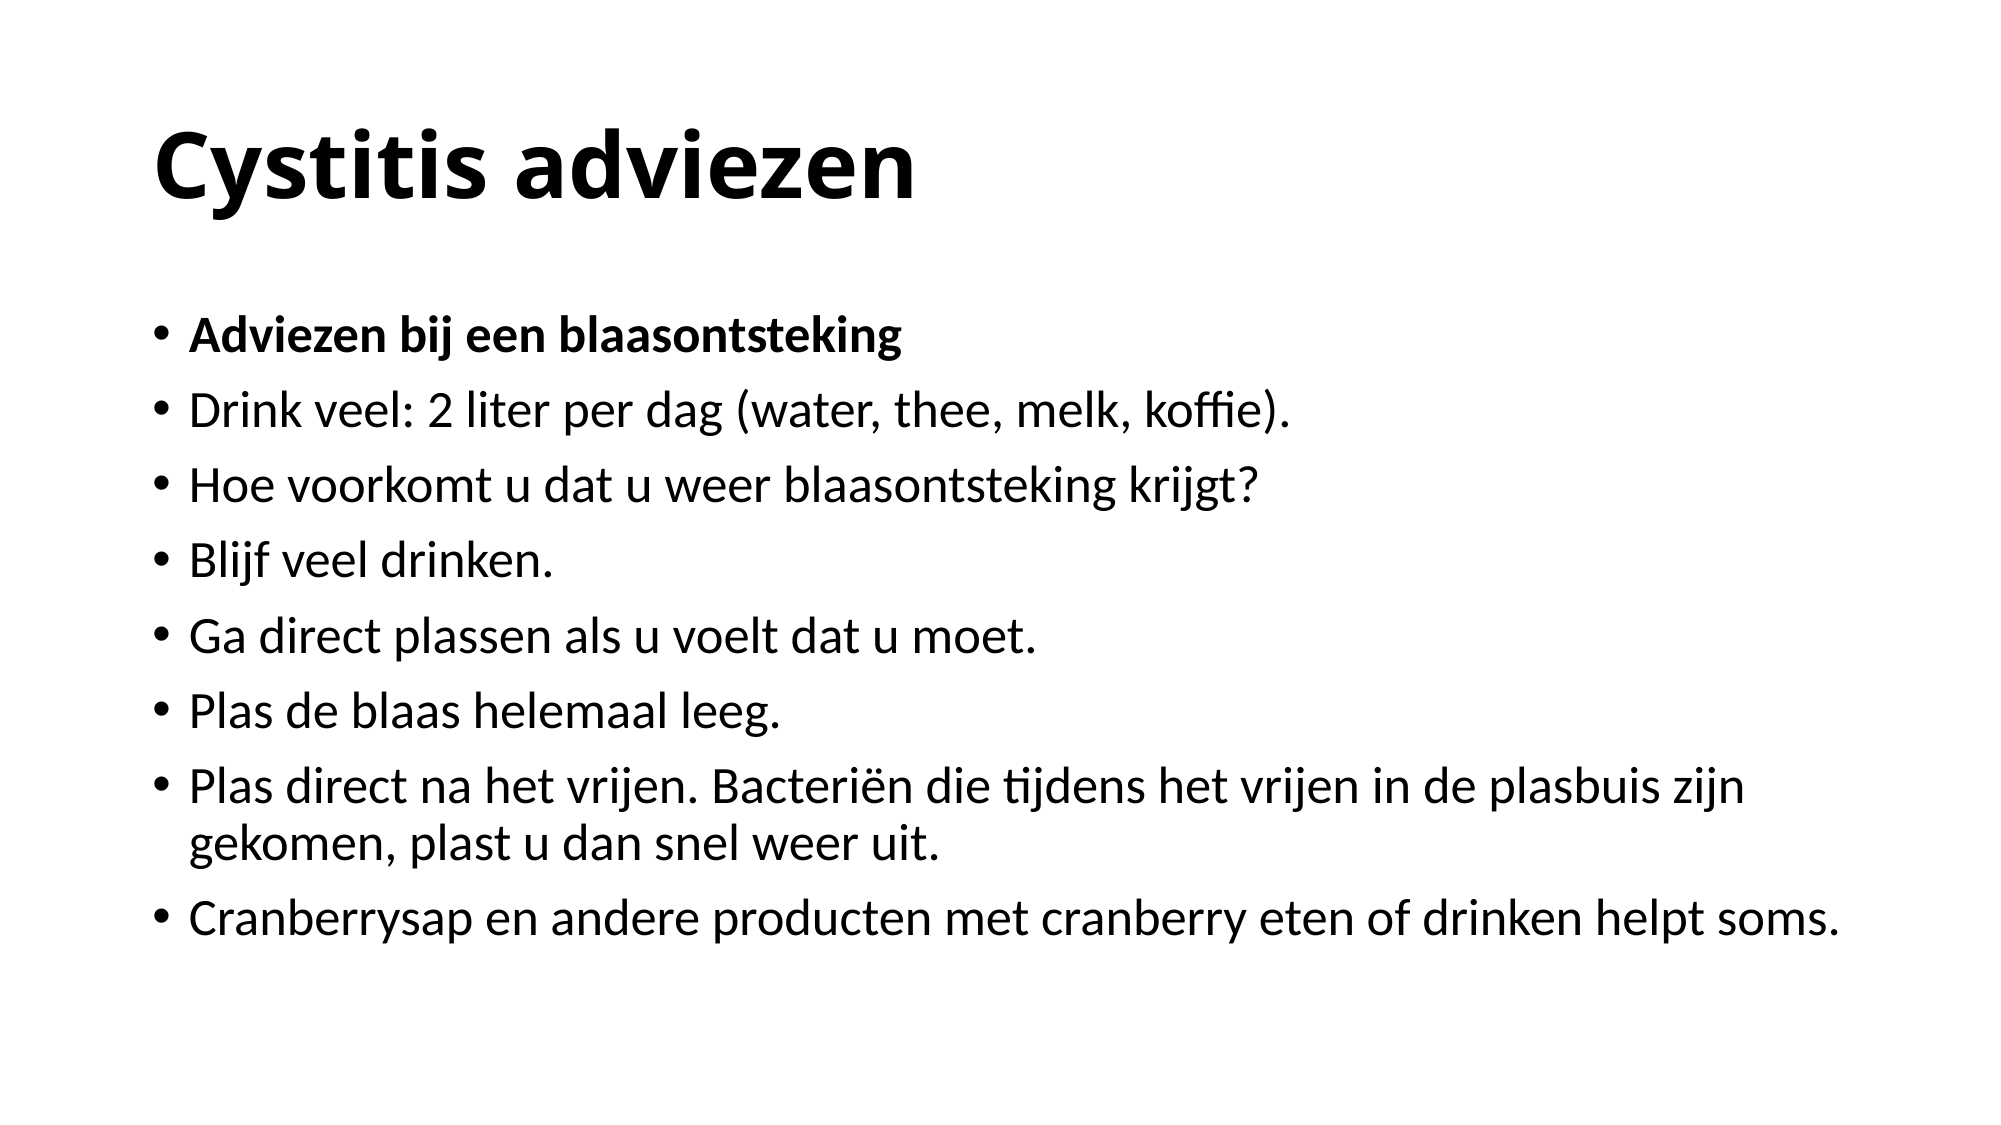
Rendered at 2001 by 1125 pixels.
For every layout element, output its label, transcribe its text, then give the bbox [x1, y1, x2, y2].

title Cystitis adviezen [137, 59, 1863, 278]
list Adviezen bij een blaasontsteking Drink veel: 2 liter per dag (water, thee, melk, koffie). Hoe voorkomt u dat u weer blaasontsteking krijgt? Blijf veel drinken. Ga direct plassen als u voelt dat u moet. Plas de blaas helemaal leeg. Plas direct na het vrijen. Bacteriën die tijdens het vrijen in de plasbuis zijn gekomen, plast u dan snel weer uit. Cranberrysap en andere producten met cranberry eten of drinken helpt soms. [137, 299, 1863, 1014]
